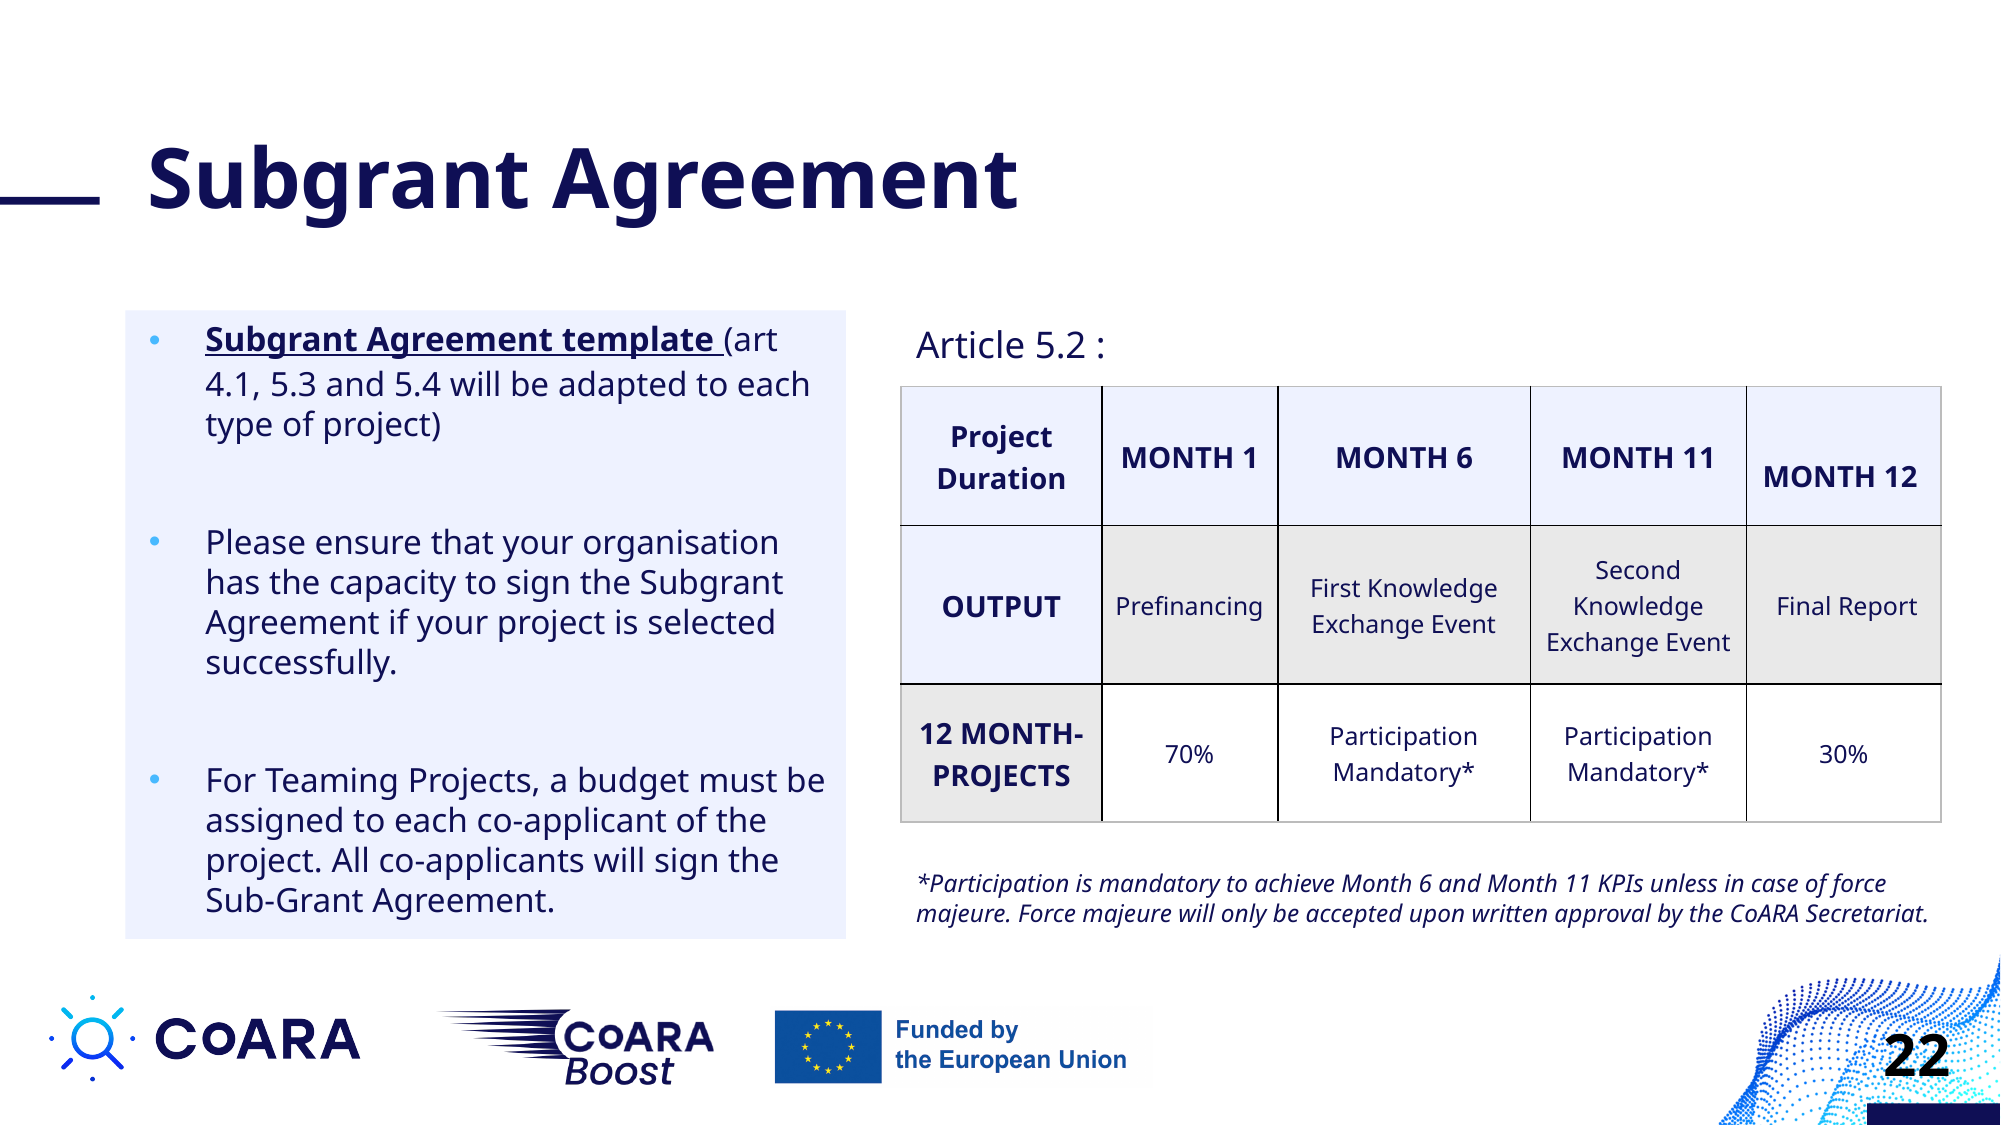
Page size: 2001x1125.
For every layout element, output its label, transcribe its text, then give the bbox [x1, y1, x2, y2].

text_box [435, 986, 1153, 1098]
table_cell 70% [1103, 685, 1277, 821]
text_box [124, 309, 847, 940]
table_header MONTH 12 [1747, 387, 1940, 525]
text_box Article 5.2 : *Participation is mandatory to achieve Month 6 and Month 11 KPIs unless in case of force majeure. Force majeure will only be accepted upon written approval by the CoARA Secretariat. [901, 314, 1951, 966]
table_header MONTH 1 [1103, 387, 1277, 525]
table_cell OUTPUT [902, 526, 1101, 683]
table_header Project Duration [902, 387, 1101, 525]
picture [1718, 955, 2001, 1124]
table_header MONTH 11 [1531, 387, 1746, 525]
table_header MONTH 6 [1279, 387, 1530, 525]
slide_number 22 [1790, 1010, 1966, 1092]
list Subgrant Agreement template (art 4.1, 5.3 and 5.4 will be adapted to each type of project) Please ensure that your organisation has the capacity to sign the Subgrant Agreement if your project is selected successfully. For Teaming Projects, a budget must be assigned to each co-applicant of the project. All co-applicants will sign the Sub-Grant Agreement. [134, 310, 855, 962]
title Subgrant Agreement [132, 118, 1868, 311]
table_cell 12 MONTH- PROJECTS [902, 685, 1101, 821]
table_cell Participation Mandatory* [1531, 685, 1746, 821]
table_cell Second Knowledge Exchange Event [1531, 526, 1746, 683]
table_cell Participation Mandatory* [1279, 685, 1530, 821]
table_cell Prefinancing [1103, 526, 1277, 683]
table_cell Final Report [1747, 526, 1940, 683]
picture [49, 995, 361, 1082]
table_cell First Knowledge Exchange Event [1279, 526, 1530, 683]
table_cell 30% [1747, 685, 1940, 821]
